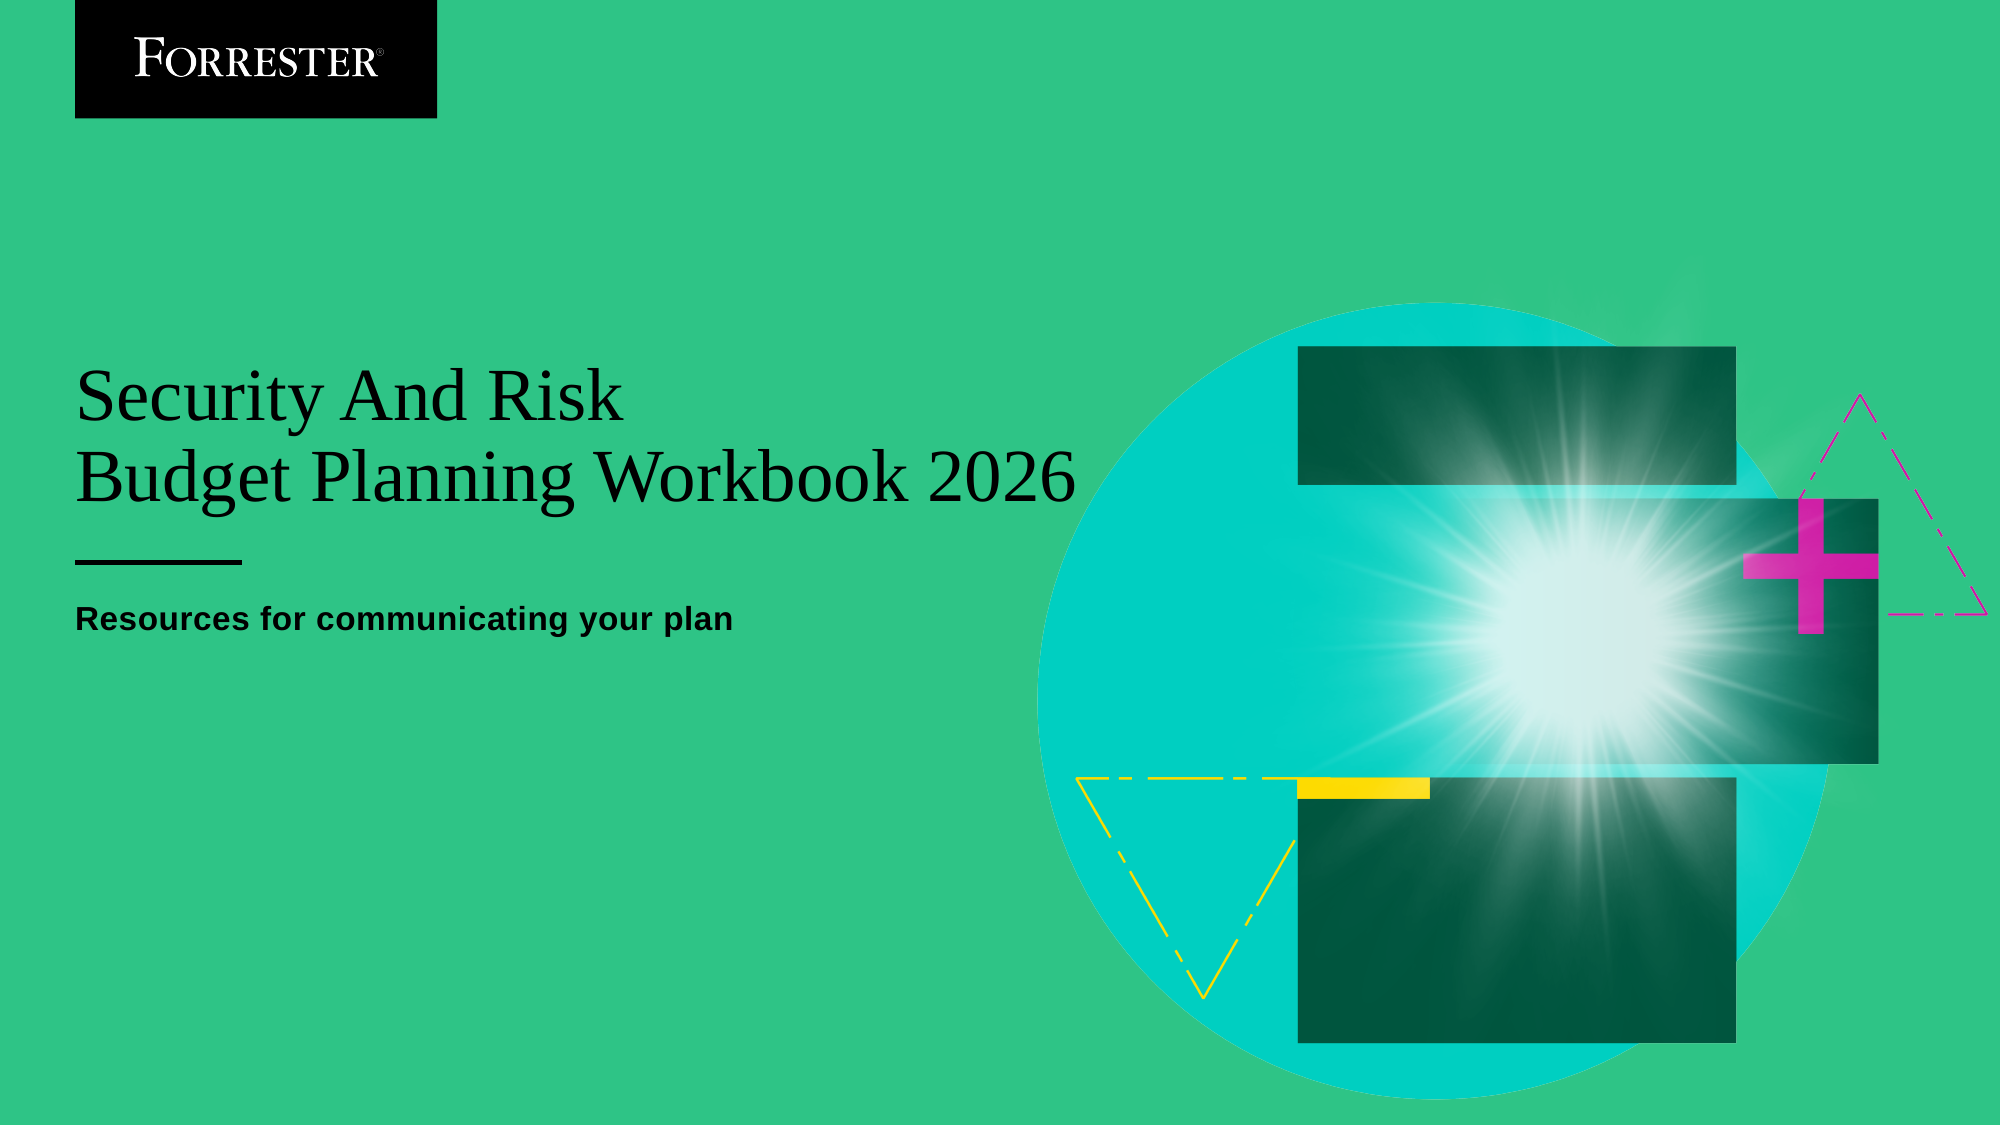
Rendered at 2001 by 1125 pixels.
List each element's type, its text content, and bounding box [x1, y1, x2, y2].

picture [134, 37, 384, 77]
picture [1024, 254, 2001, 1125]
title Security And Risk Budget Planning Workbook 2026 [75, 346, 1024, 525]
list Resources for communicating your plan [74, 596, 849, 725]
